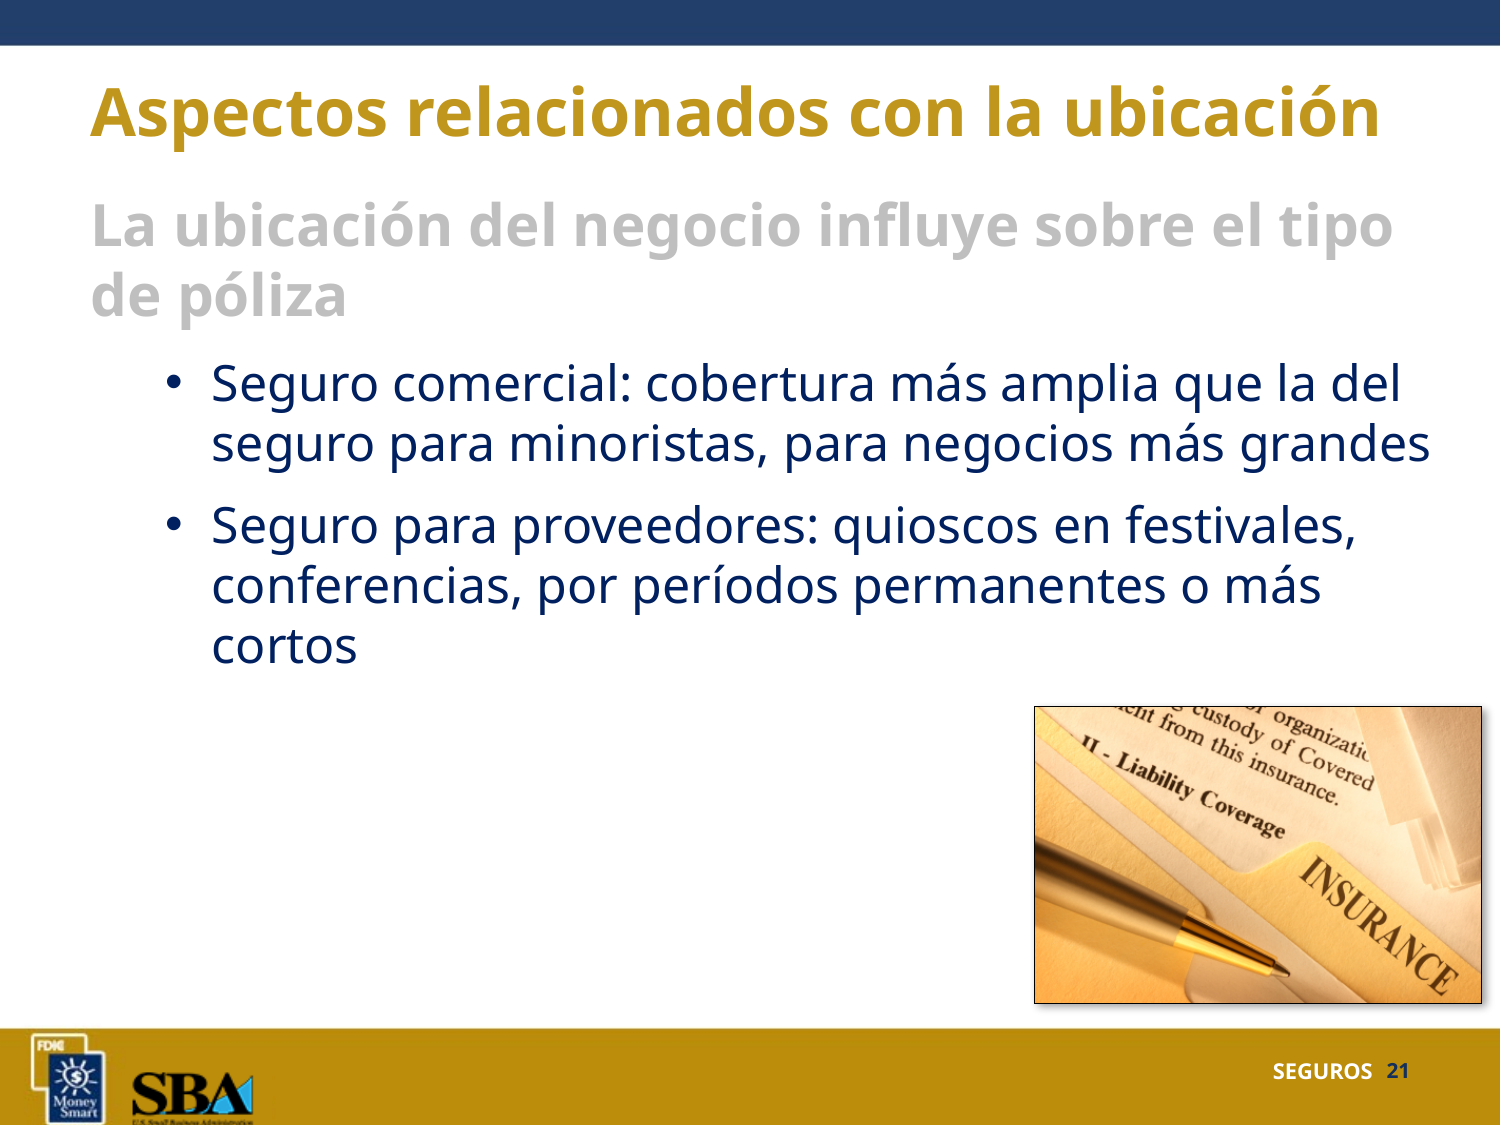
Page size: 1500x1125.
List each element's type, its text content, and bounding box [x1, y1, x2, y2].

picture [0, 0, 1500, 1125]
list La ubicación del negocio influye sobre el tipo de póliza Seguro comercial: cobertura más amplia que la del seguro para minoristas, para negocios más grandes Seguro para proveedores: quioscos en festivales, conferencias, por períodos permanentes o más cortos [74, 180, 1473, 1018]
title Aspectos relacionados con la ubicación [74, 62, 1426, 163]
